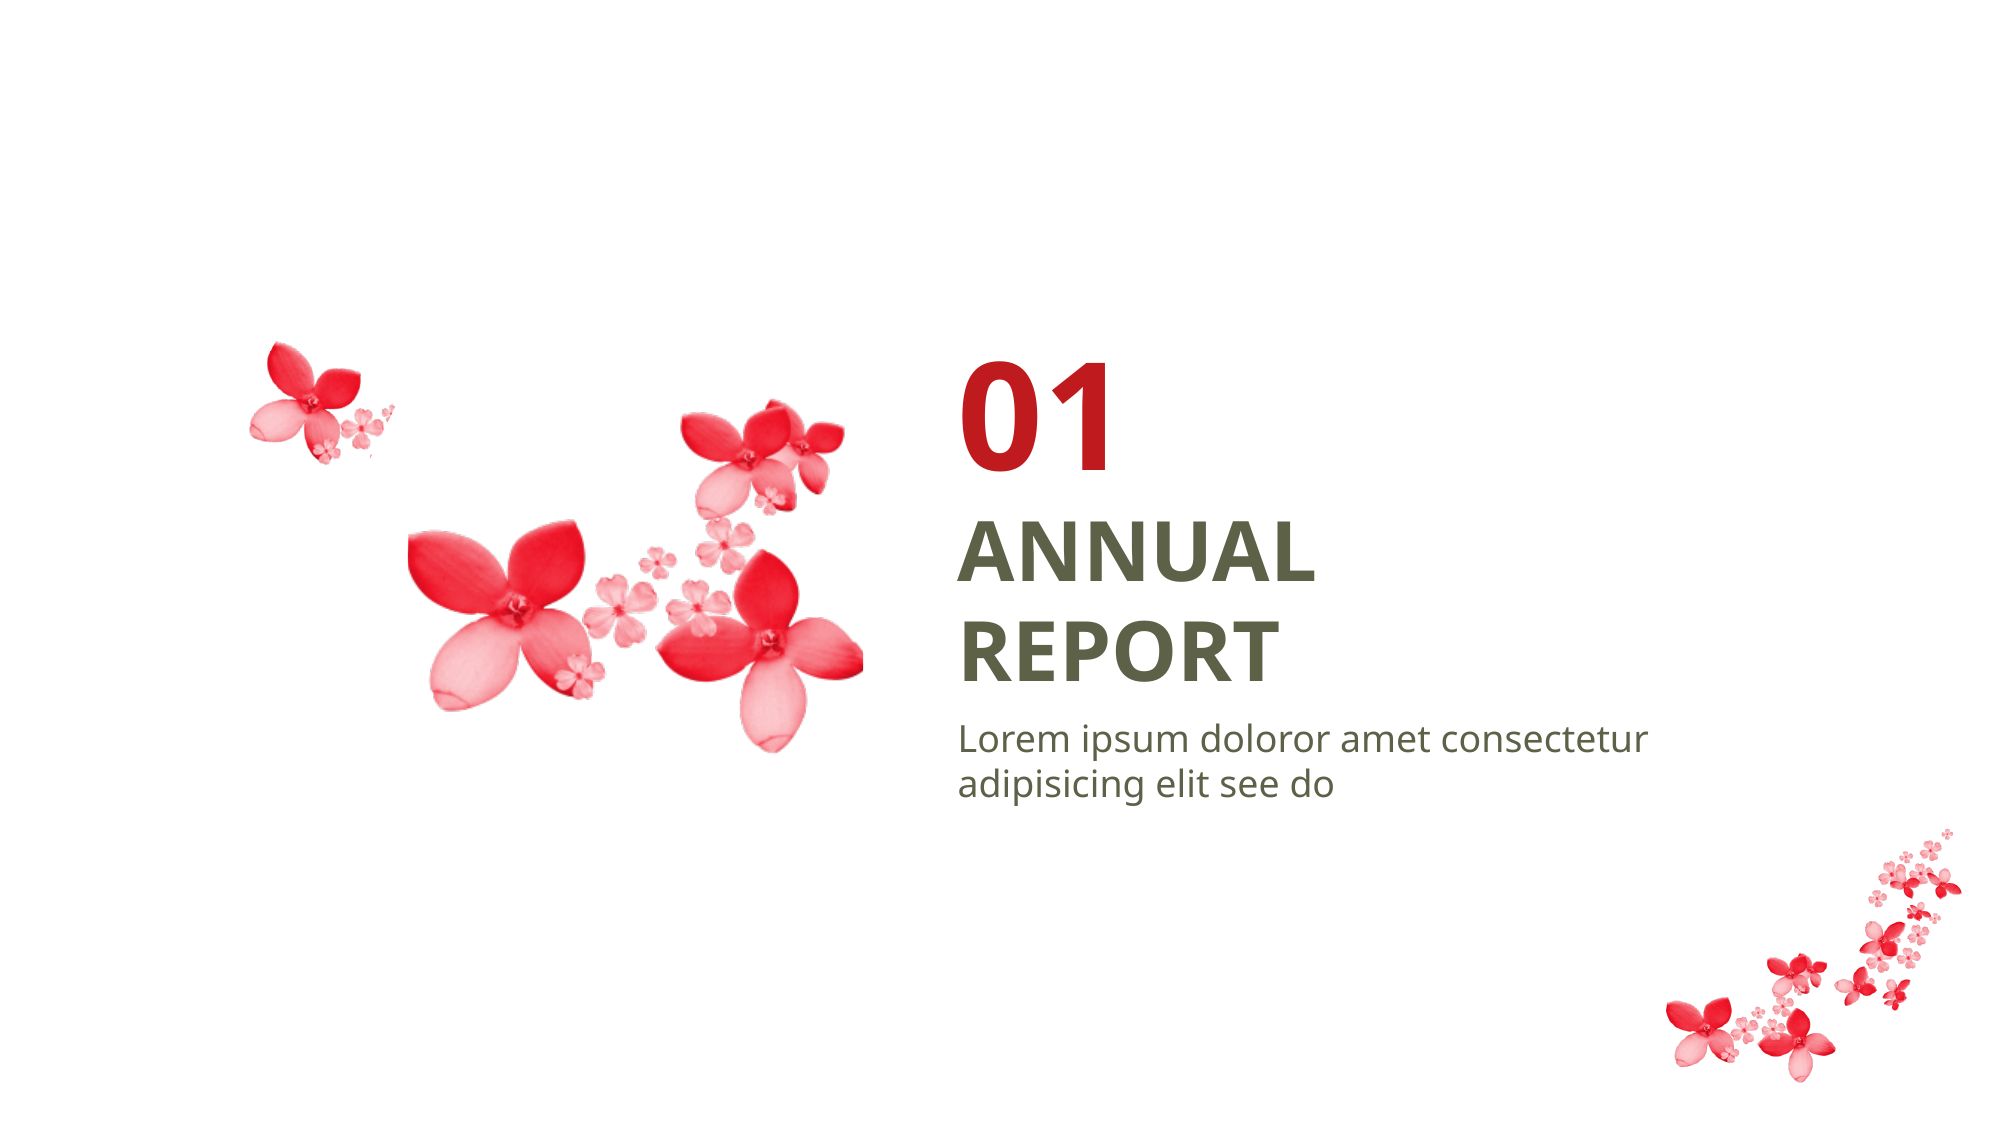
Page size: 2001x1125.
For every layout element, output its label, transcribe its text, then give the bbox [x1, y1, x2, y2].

text_box Lorem ipsum doloror amet consectetur adipisicing elit see do [942, 707, 1729, 813]
text_box ANNUAL REPORT [943, 490, 1431, 706]
picture [1666, 783, 1968, 1110]
text_box 01 [942, 312, 1213, 508]
picture [227, 321, 864, 829]
